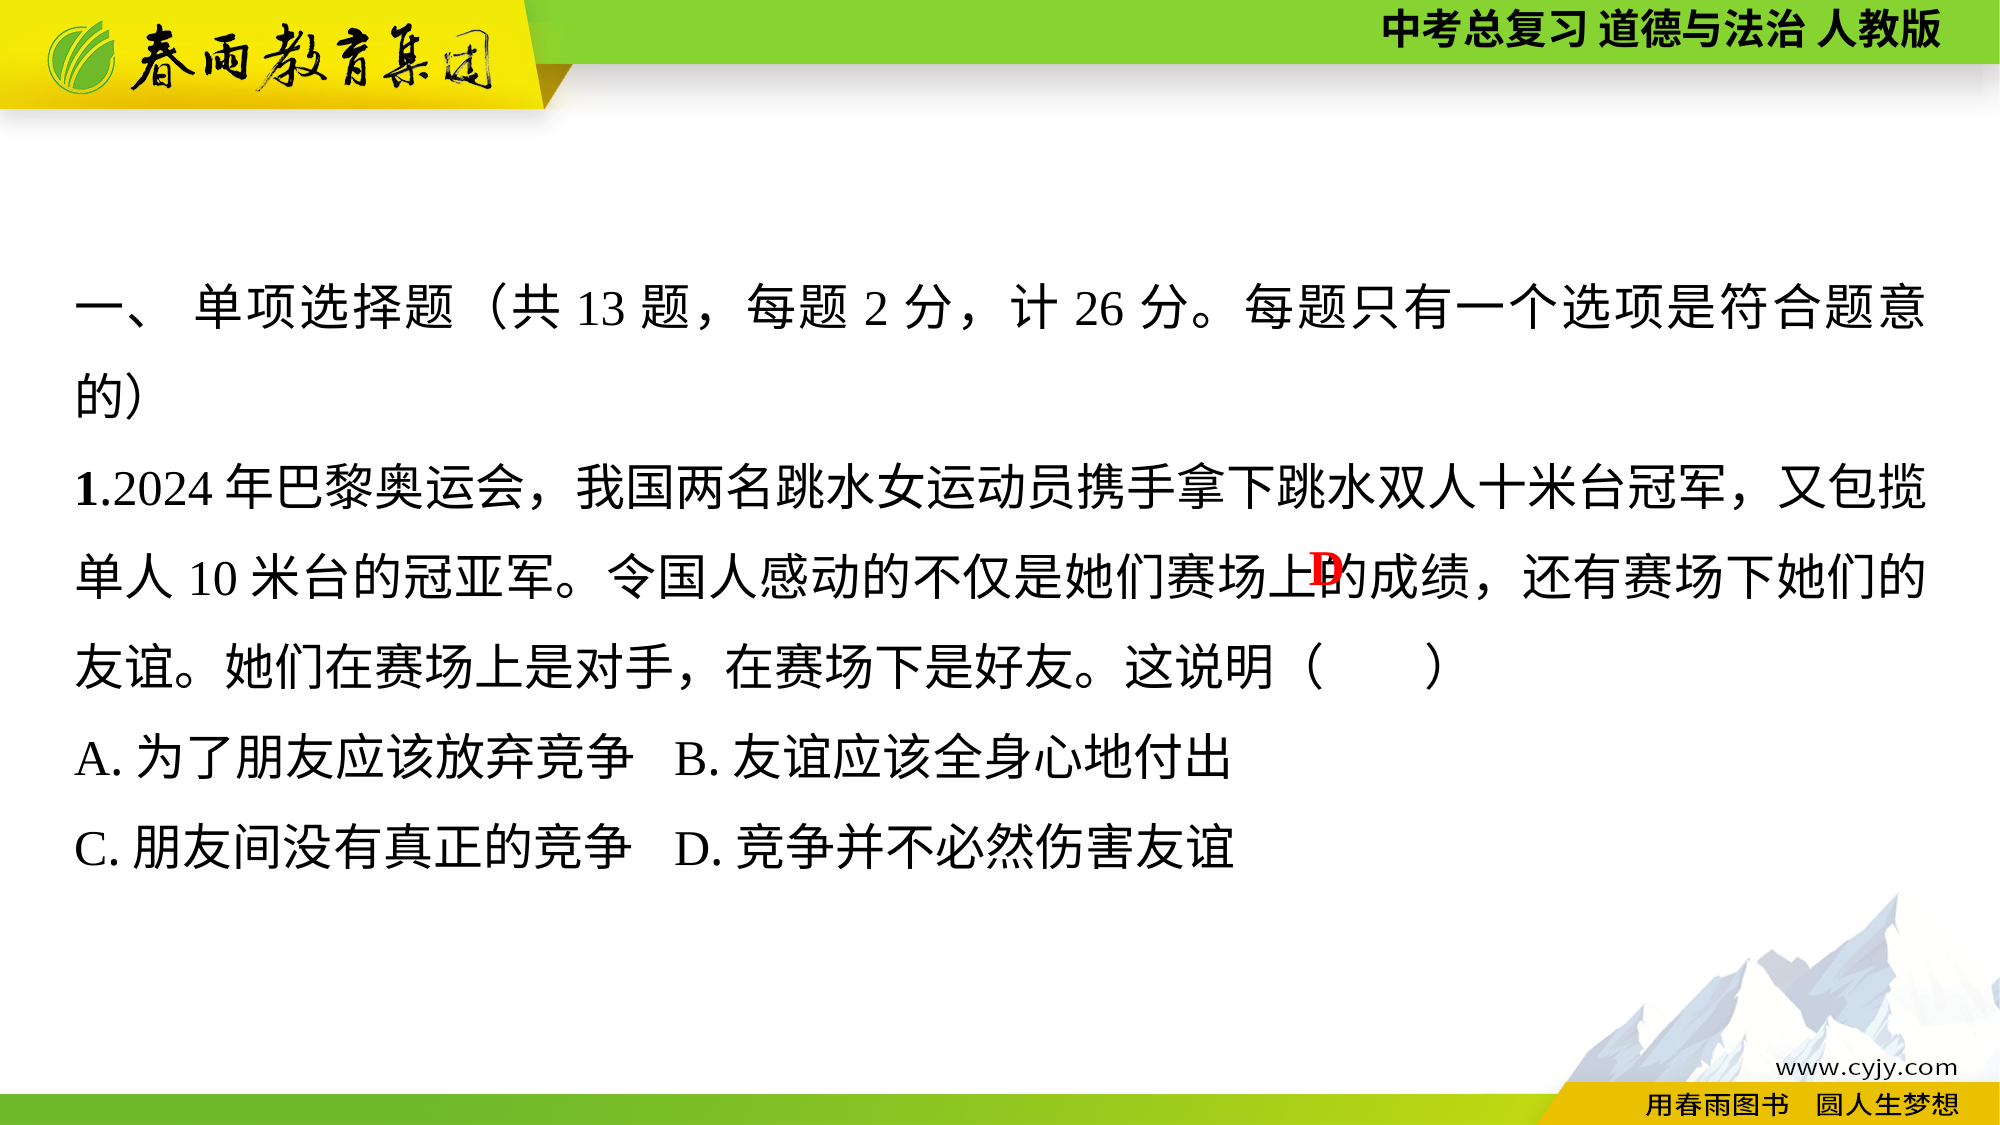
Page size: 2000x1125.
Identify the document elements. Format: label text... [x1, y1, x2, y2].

picture [0, 0, 2000, 1125]
list 一、 单项选择题（共13题，每题2分，计26分。每题只有一个选项是符合题意的） 1.2024年巴黎奥运会，我国两名跳水女运动员携手拿下跳水双人十米台冠军，又包揽单人10米台的冠亚军。令国人感动的不仅是她们赛场上的成绩，还有赛场下她们的友谊。她们在赛场上是对手，在赛场下是好友。这说明（ ） A.为了朋友应该放弃竞争 B.友谊应该全身心地付出 C.朋友间没有真正的竞争 D.竞争并不必然伤害友谊 [59, 237, 1944, 787]
text_box D [1294, 527, 1360, 603]
